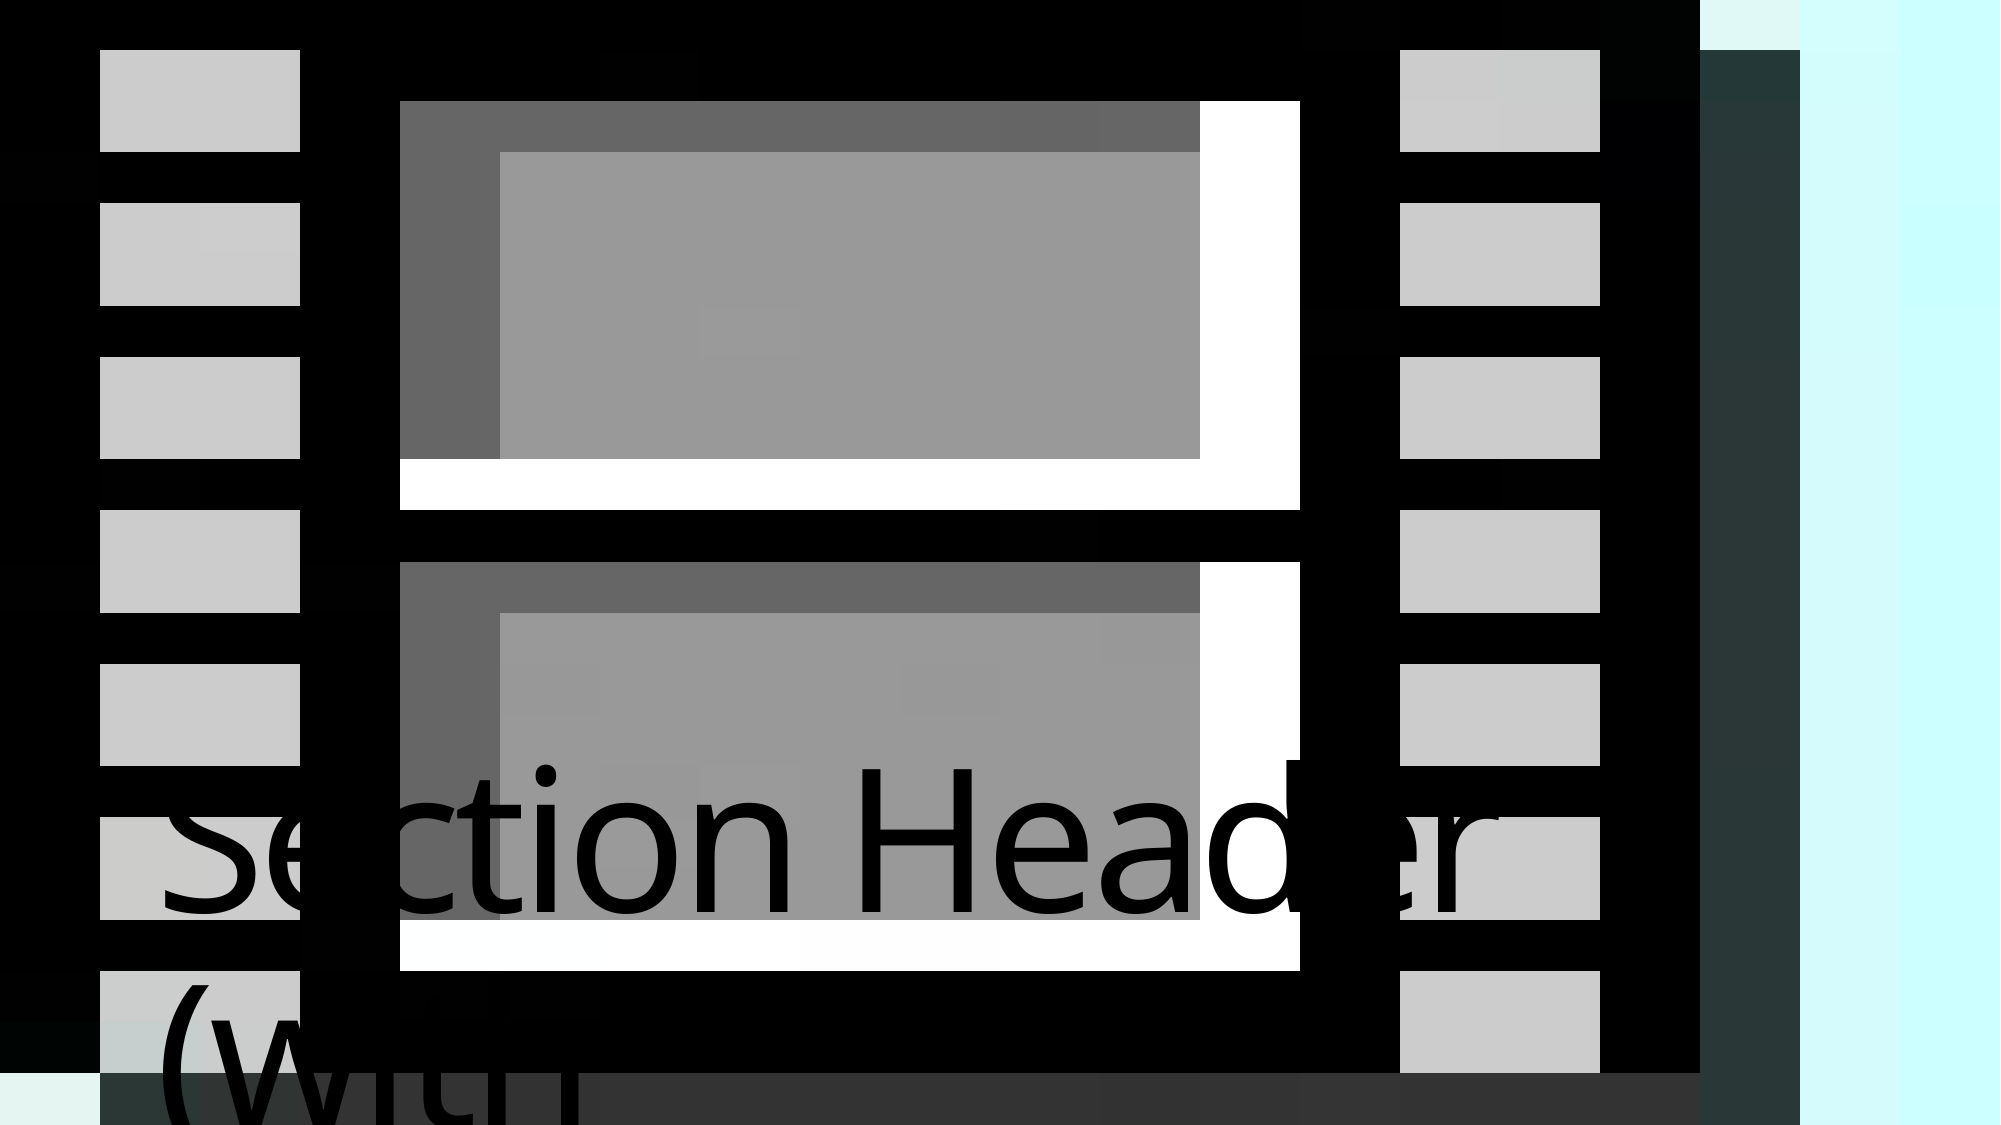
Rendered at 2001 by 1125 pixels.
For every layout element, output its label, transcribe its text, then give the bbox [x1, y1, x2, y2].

title Section Header (with background image) [140, 732, 1641, 1002]
picture [0, 0, 2001, 1125]
